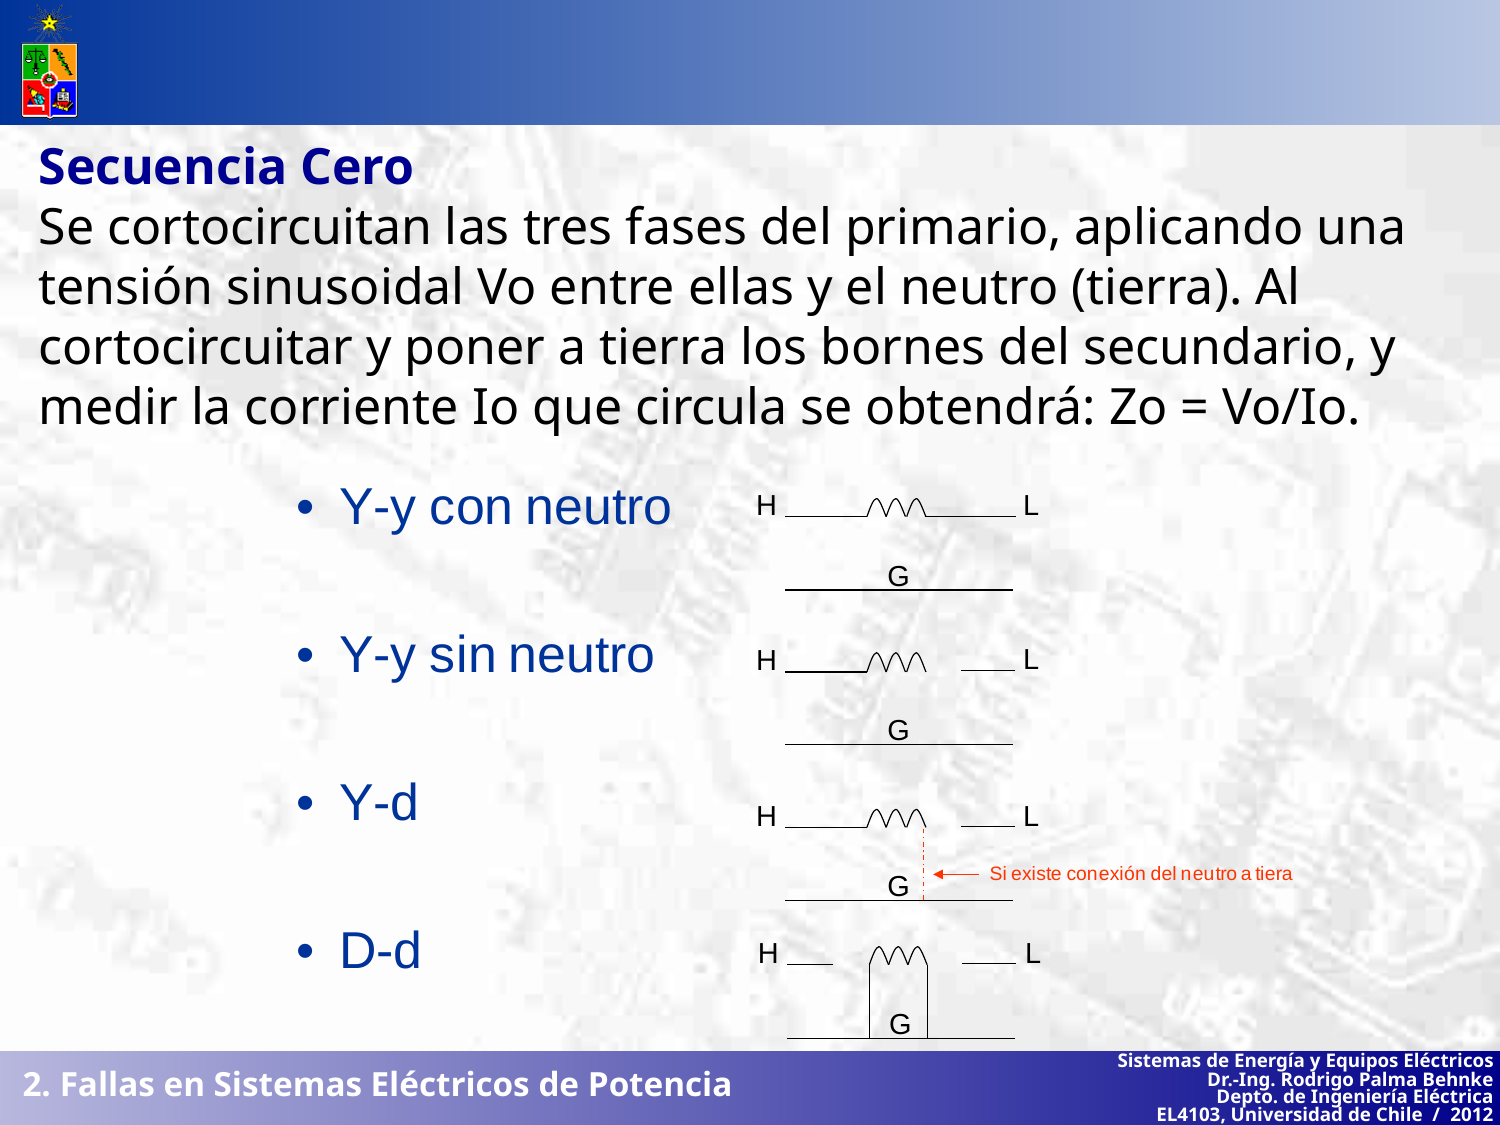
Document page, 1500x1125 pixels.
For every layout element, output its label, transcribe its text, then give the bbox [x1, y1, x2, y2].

text_box 2. Fallas en Sistemas Eléctricos de Potencia [7, 1063, 261, 1111]
picture [10, 0, 89, 124]
text_box Secuencia Cero Se cortocircuitan las tres fases del primario, aplicando una tensión sinusoidal Vo entre ellas y el neutro (tierra). Al cortocircuitar y poner a tierra los bornes del secundario, y medir la corriente Io que circula se obtendrá: Zo = Vo/Io. [23, 127, 1459, 562]
picture [0, 125, 1500, 1125]
